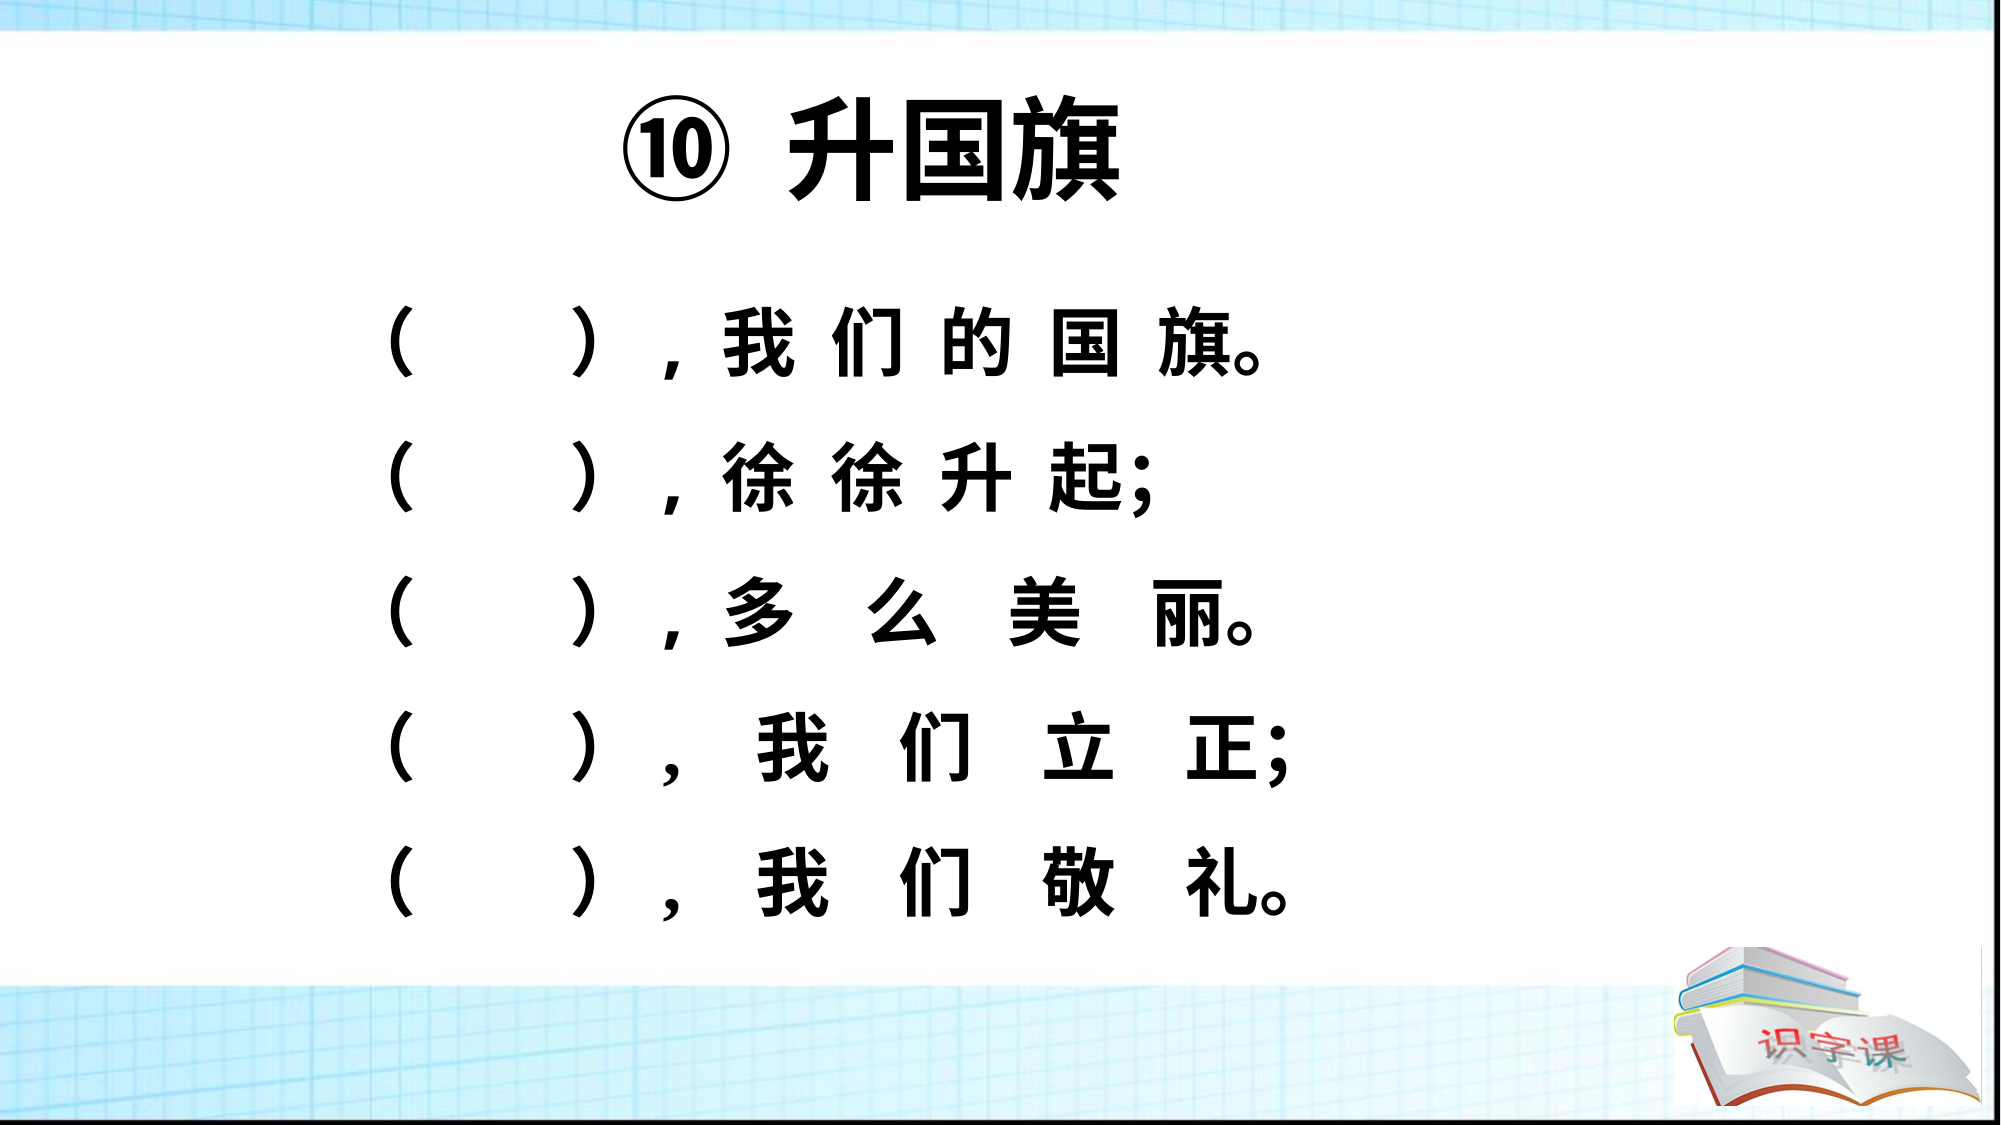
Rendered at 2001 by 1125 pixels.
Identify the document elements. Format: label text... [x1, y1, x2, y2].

picture [0, 0, 2001, 1125]
text_box （ ）, 我 们 的 国 旗。 （ ）, 徐 徐 升 起； （ ）, 多 么 美 丽。 （ ）, 我 们 立 正； （ ）, 我 们 敬 礼。 [326, 243, 1810, 934]
text_box ⑩ 升国旗 [445, 71, 1298, 222]
